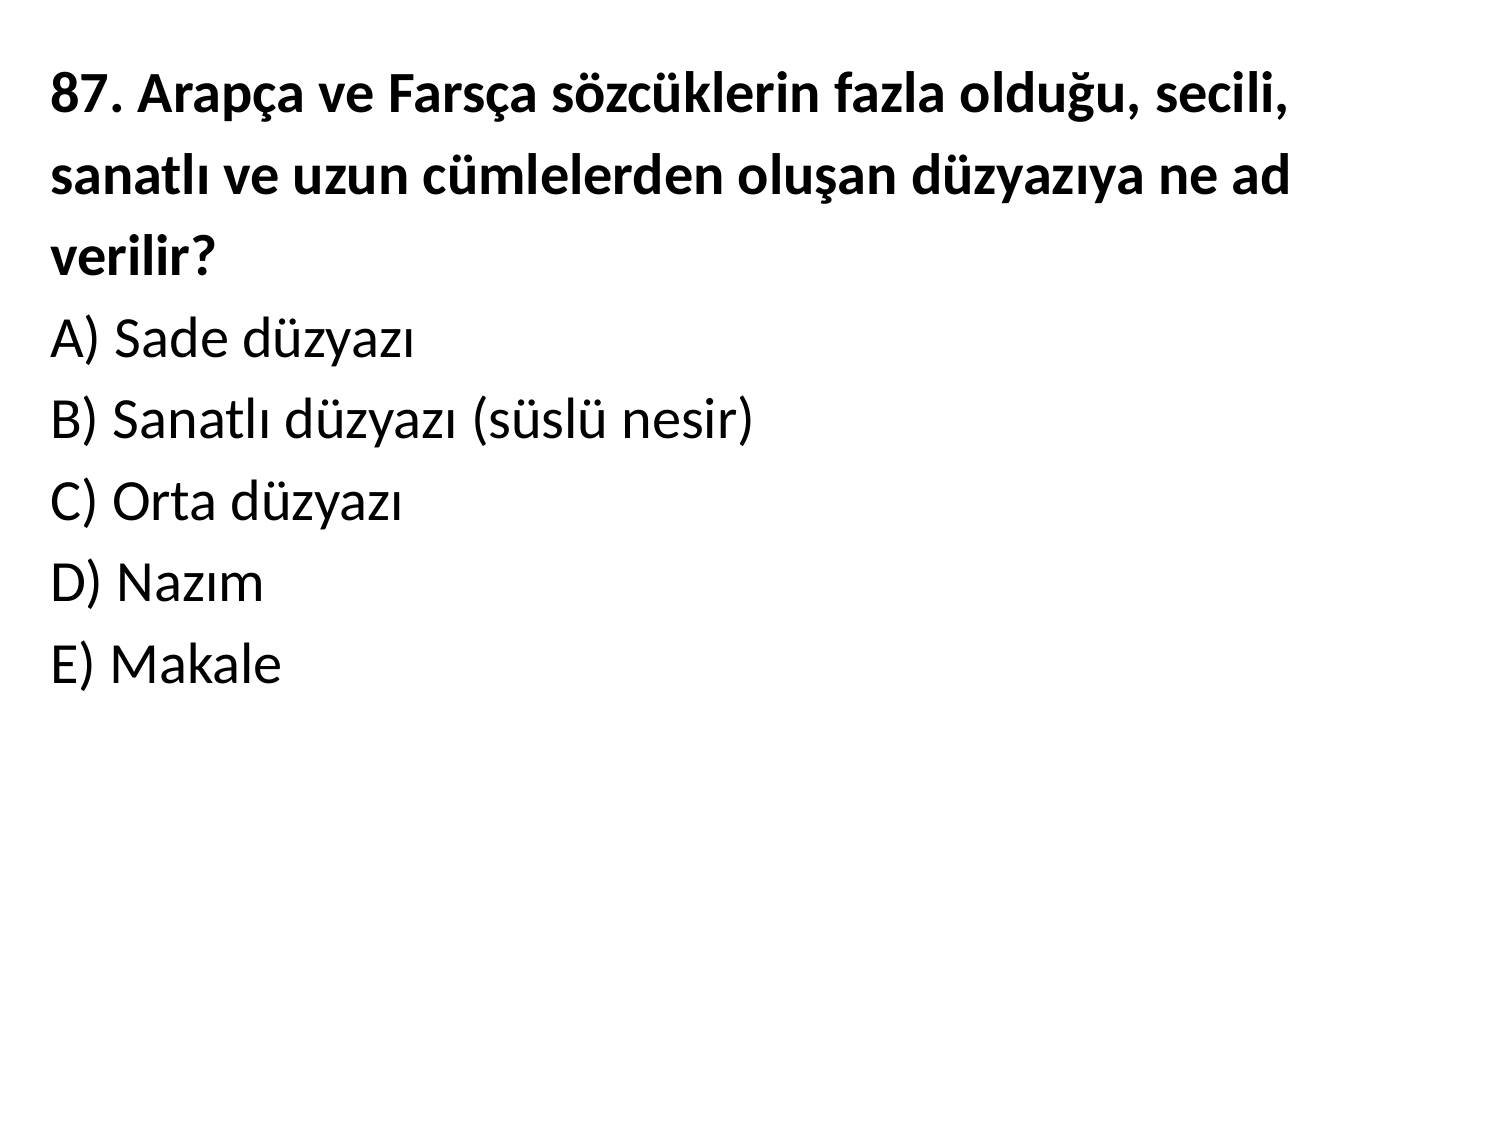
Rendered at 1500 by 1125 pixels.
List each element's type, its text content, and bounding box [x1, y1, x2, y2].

list 87. Arapça ve Farsça sözcüklerin fazla olduğu, secili, sanatlı ve uzun cümlelerden oluşan düzyazıya ne ad verilir? A) Sade düzyazı B) Sanatlı düzyazı (süslü nesir) C) Orta düzyazı D) Nazım E) Makale [35, 46, 1465, 1067]
